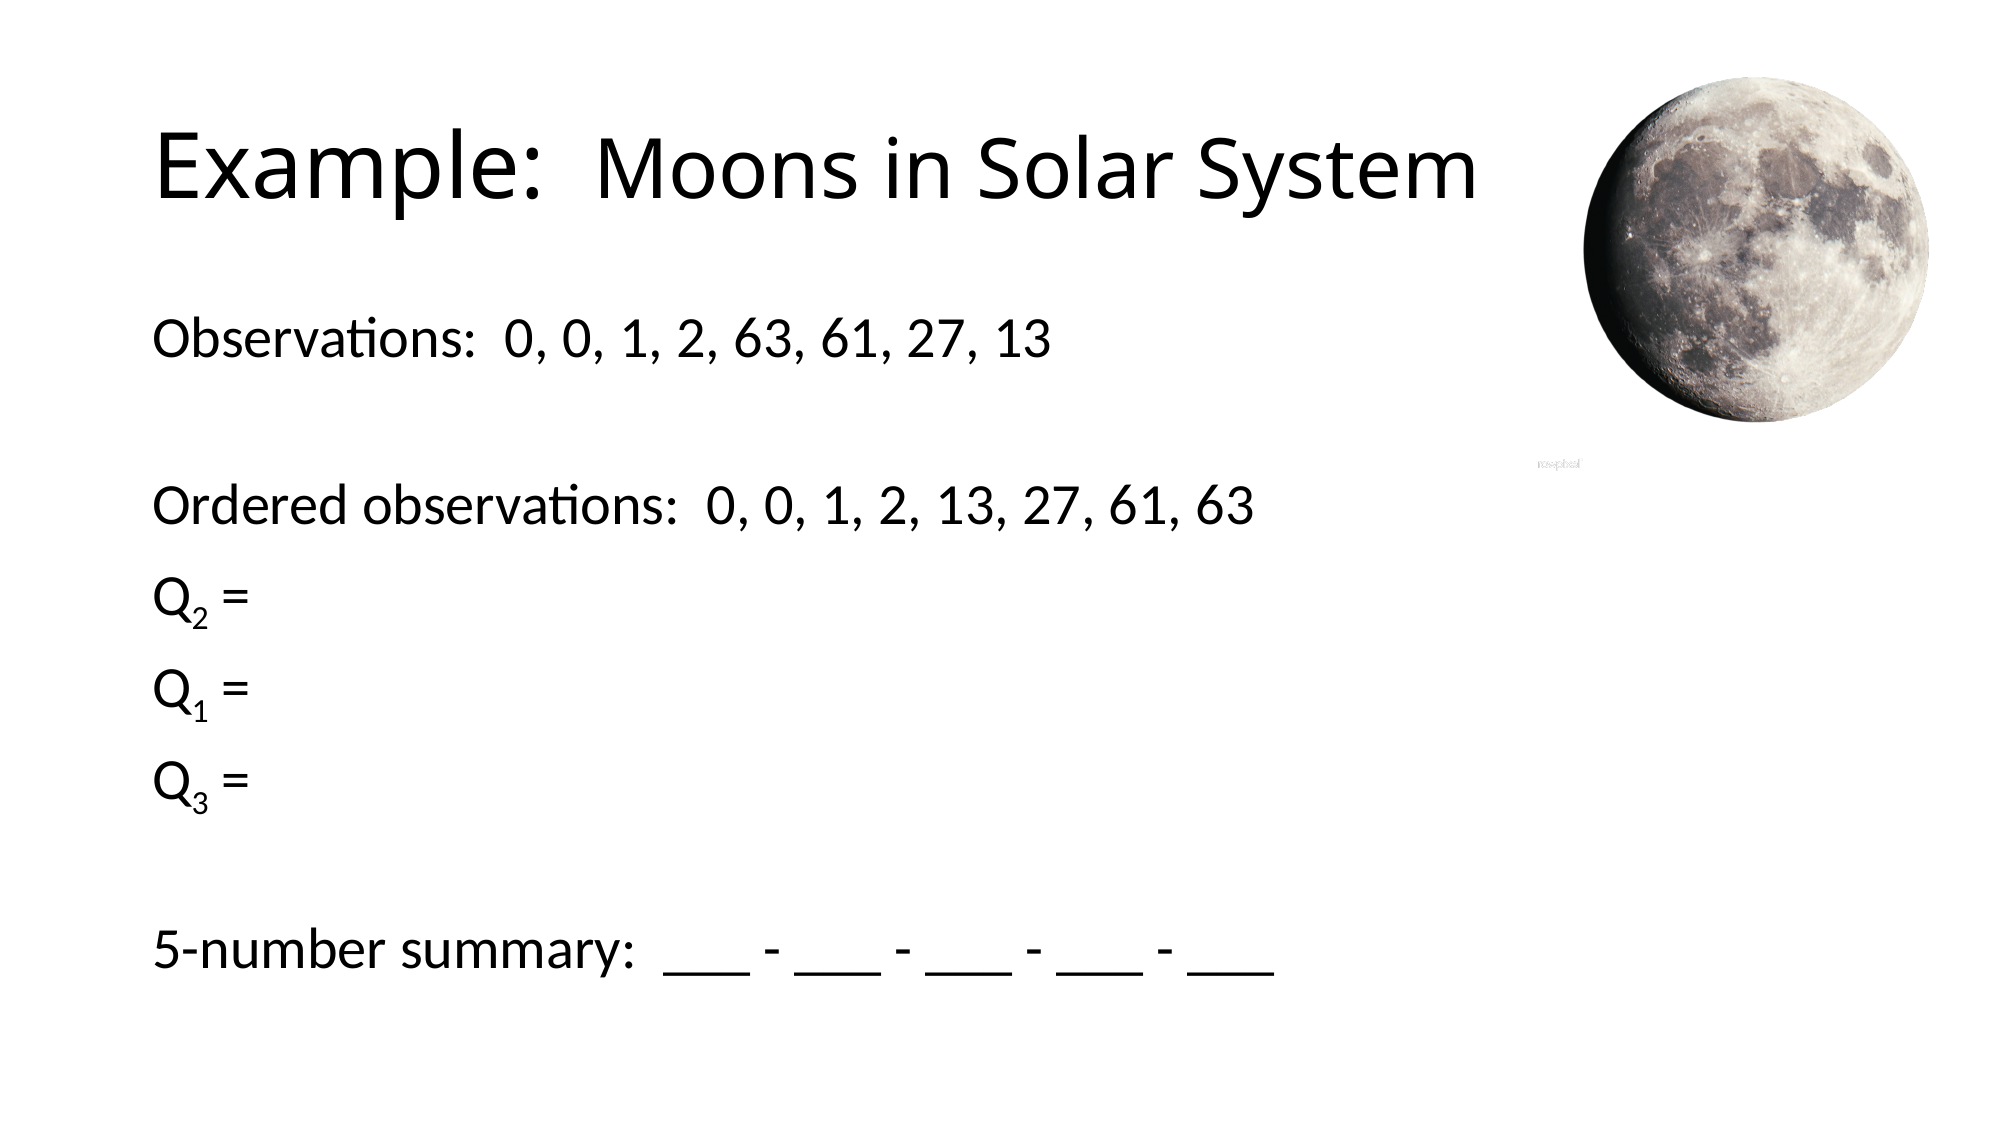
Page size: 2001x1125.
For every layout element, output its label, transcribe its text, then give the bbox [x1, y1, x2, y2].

picture [1530, 24, 1981, 475]
list Observations: 0, 0, 1, 2, 63, 61, 27, 13 Ordered observations: 0, 0, 1, 2, 13, 27, 61, 63 Q2 = Q1 = Q3 = 5-number summary: ___ - ___ - ___ - ___ - ___ [137, 299, 1863, 1014]
title Example: Moons in Solar System [137, 59, 1530, 278]
